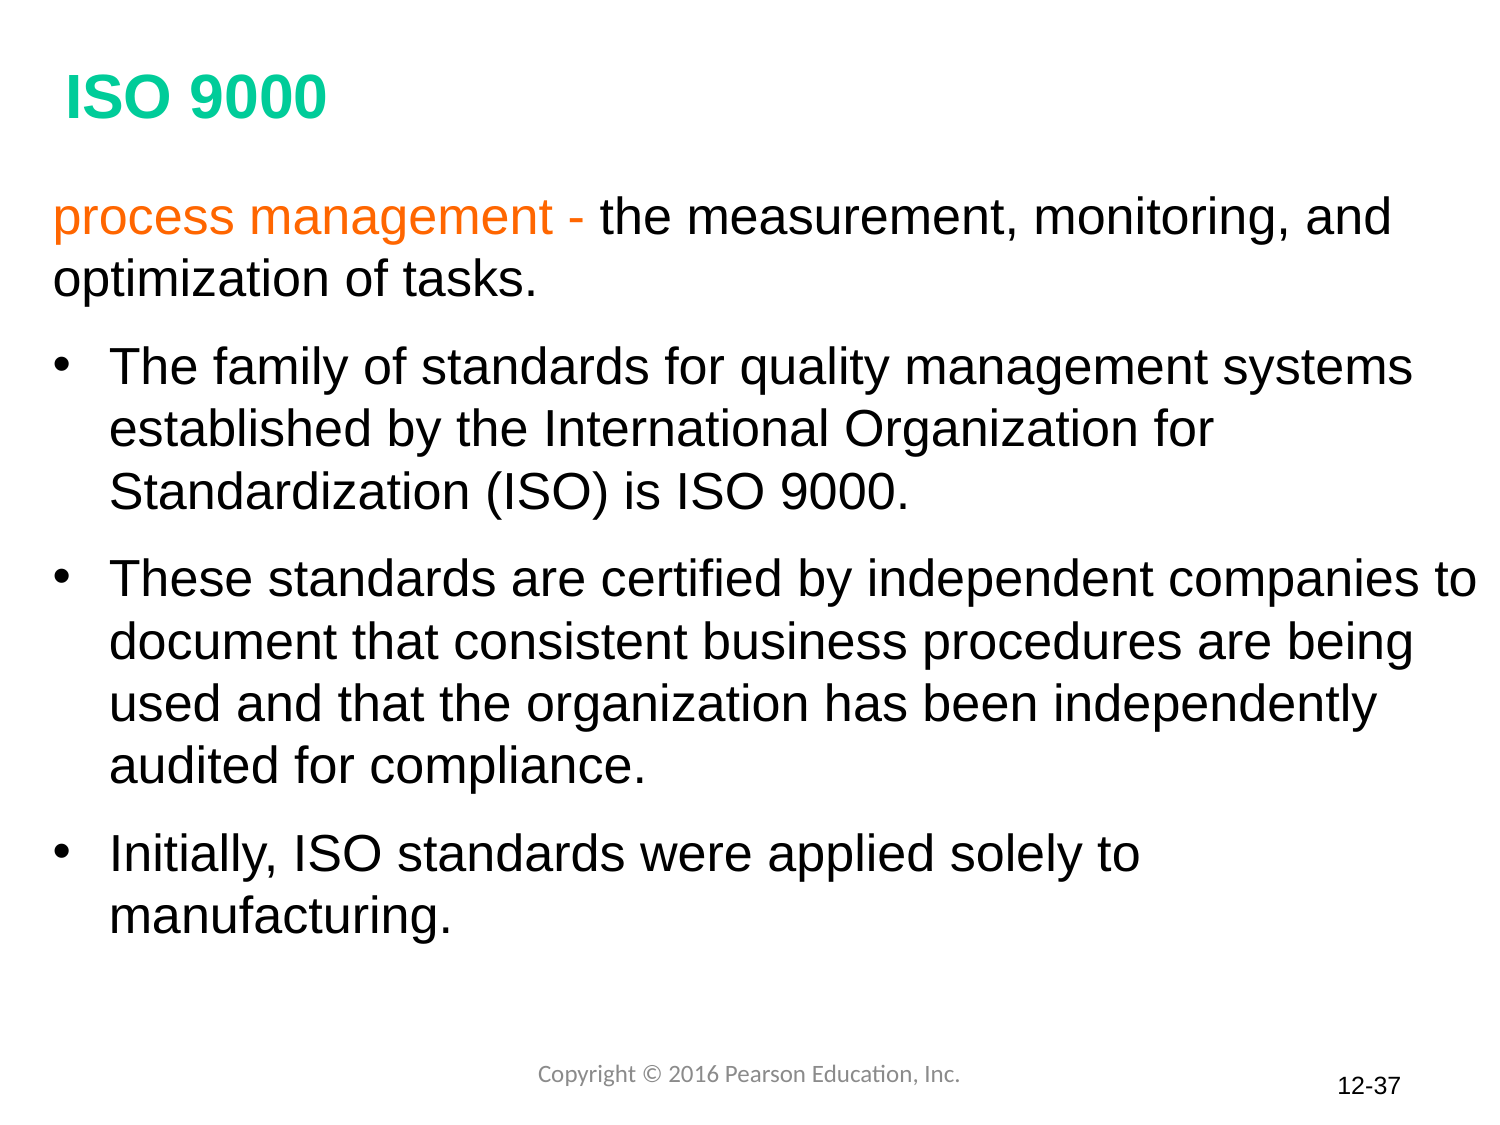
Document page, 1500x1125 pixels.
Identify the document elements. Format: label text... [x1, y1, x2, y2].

list process management - the measurement, monitoring, and optimization of tasks. The family of standards for quality management systems established by the International Organization for Standardization (ISO) is ISO 9000. These standards are certified by independent companies to document that consistent business procedures are being used and that the organization has been independently audited for compliance. Initially, ISO standards were applied solely to manufacturing. [37, 174, 1500, 1125]
footer Copyright © 2016 Pearson Education, Inc. [512, 1042, 988, 1103]
title ISO 9000 [50, 0, 1400, 174]
